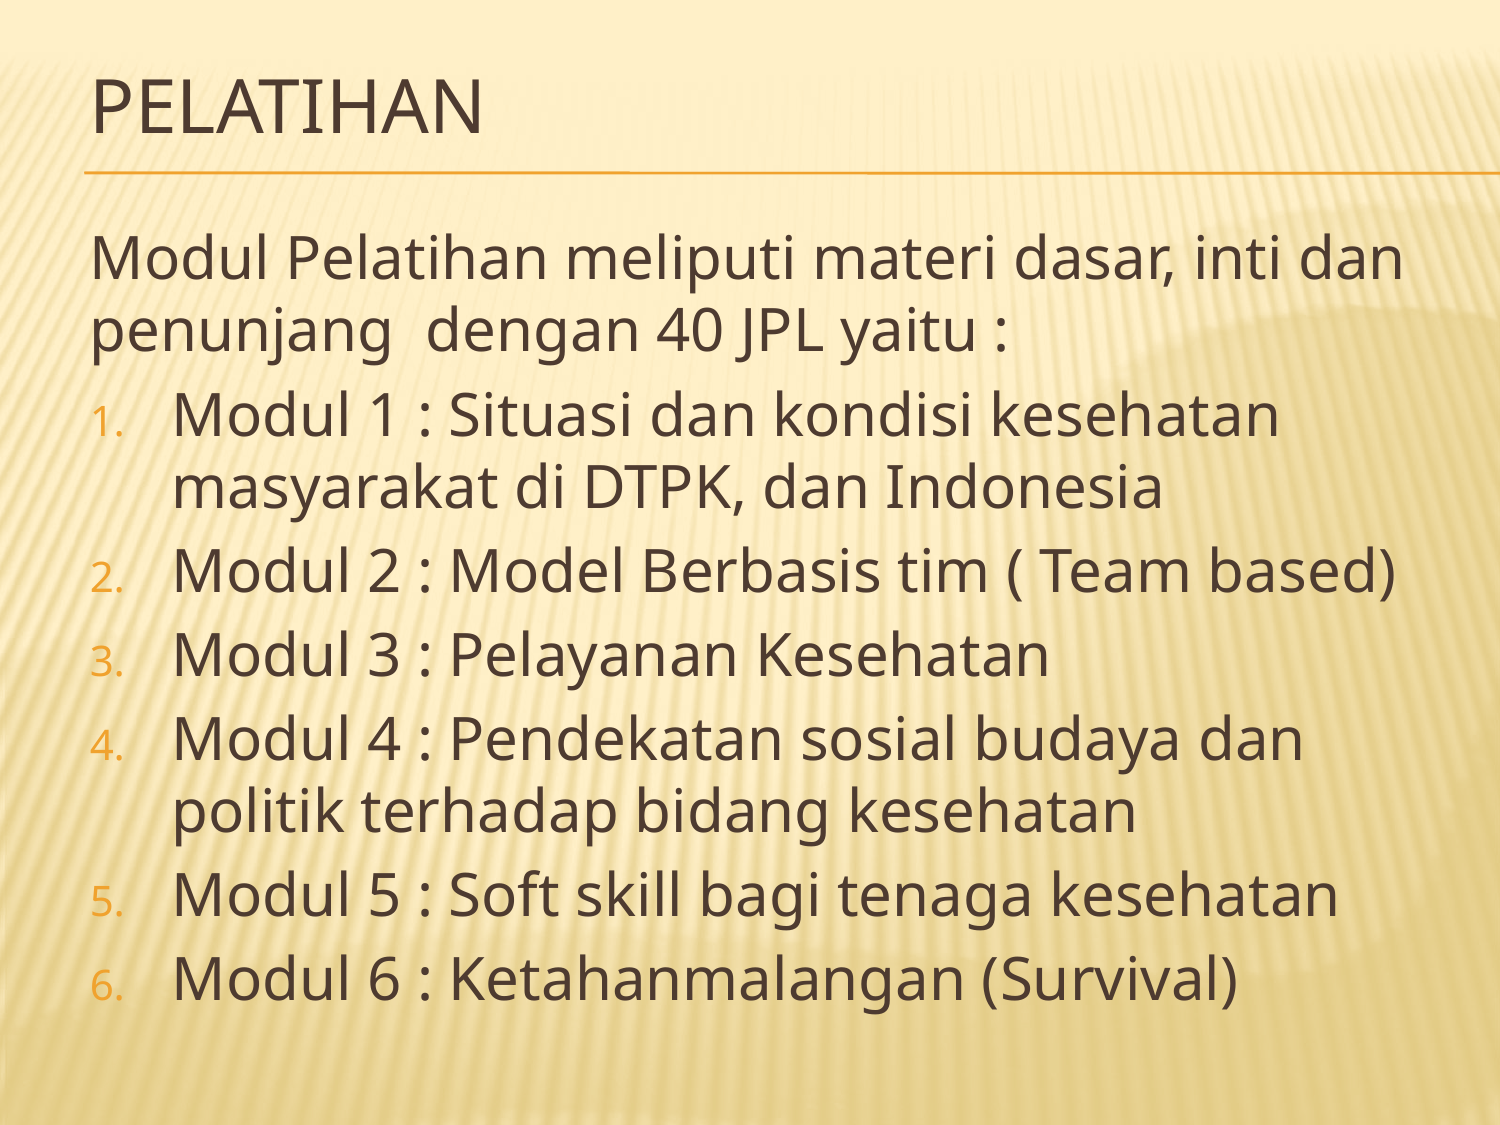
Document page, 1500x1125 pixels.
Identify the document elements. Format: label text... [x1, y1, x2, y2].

title Pelatihan [75, 45, 1425, 163]
list Modul Pelatihan meliputi materi dasar, inti dan penunjang dengan 40 JPL yaitu : Modul 1 : Situasi dan kondisi kesehatan masyarakat di DTPK, dan Indonesia Modul 2 : Model Berbasis tim ( Team based) Modul 3 : Pelayanan Kesehatan Modul 4 : Pendekatan sosial budaya dan politik terhadap bidang kesehatan Modul 5 : Soft skill bagi tenaga kesehatan Modul 6 : Ketahanmalangan (Survival) [75, 212, 1425, 1068]
